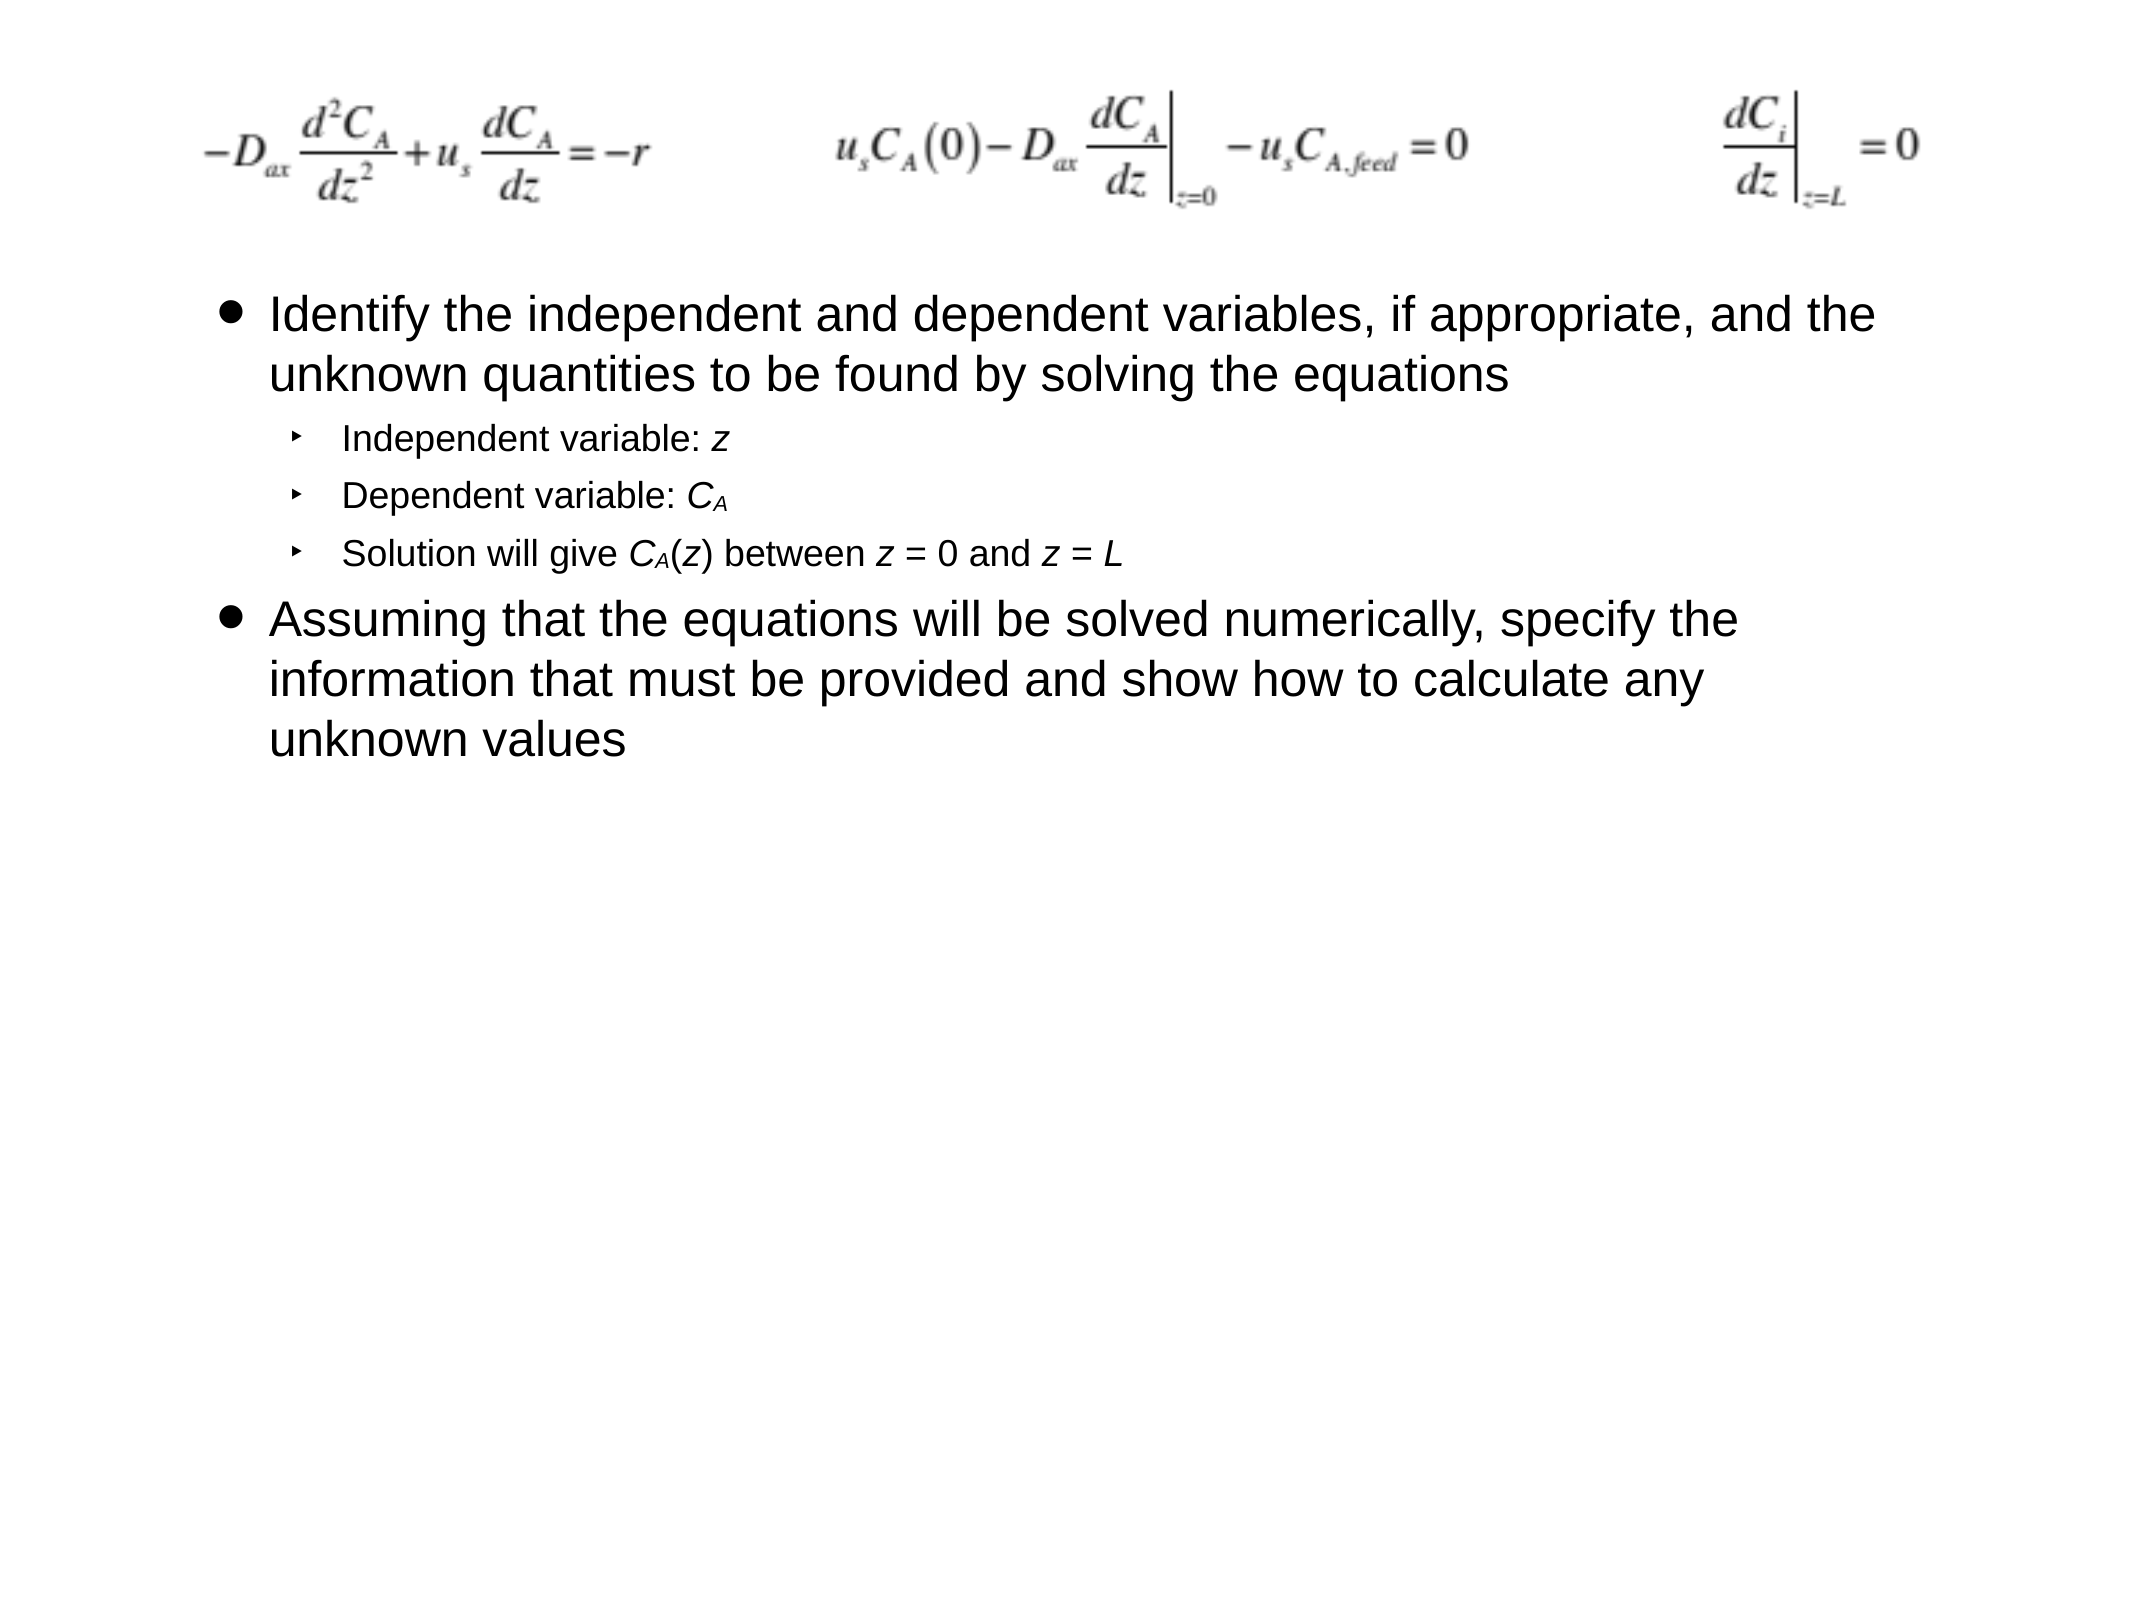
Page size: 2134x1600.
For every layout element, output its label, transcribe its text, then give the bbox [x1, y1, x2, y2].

picture [1716, 83, 1924, 213]
picture [199, 87, 656, 209]
picture [830, 83, 1471, 213]
list Identify the independent and dependent variables, if appropriate, and the unknown quantities to be found by solving the equations Independent variable: z Dependent variable: CA Solution will give CA(z) between z = 0 and z = L Assuming that the equations will be solved numerically, specify the information that must be provided and show how to calculate any unknown values [208, 272, 1925, 1478]
